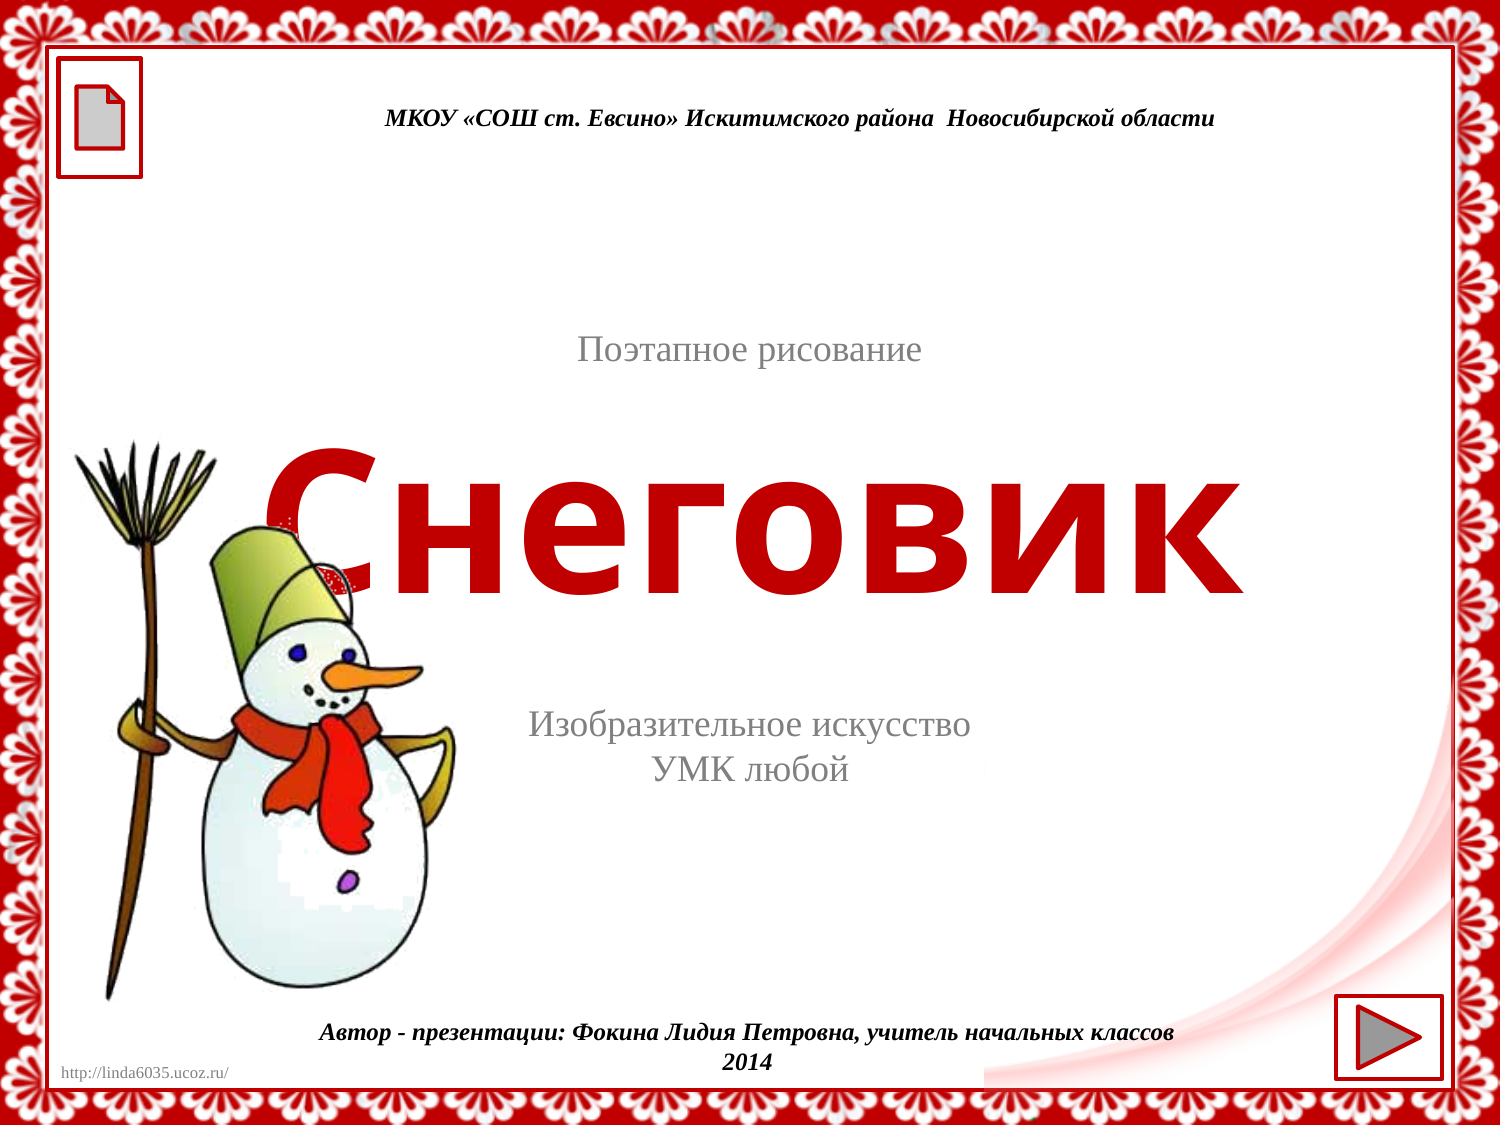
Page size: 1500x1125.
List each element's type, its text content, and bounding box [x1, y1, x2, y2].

text_box Снеговик [46, 386, 1454, 642]
text_box МКОУ «СОШ ст. Евсино» Искитимского района Новосибирской области [339, 93, 1262, 139]
text_box Автор - презентации: Фокина Лидия Петровна, учитель начальных классов 2014 [292, 1007, 1203, 1083]
text_box Поэтапное рисование [515, 316, 985, 377]
text_box [1334, 994, 1444, 1081]
picture [0, 0, 1500, 1125]
text_box Изобразительное искусство УМК любой [497, 691, 1102, 797]
text_box [56, 56, 143, 179]
